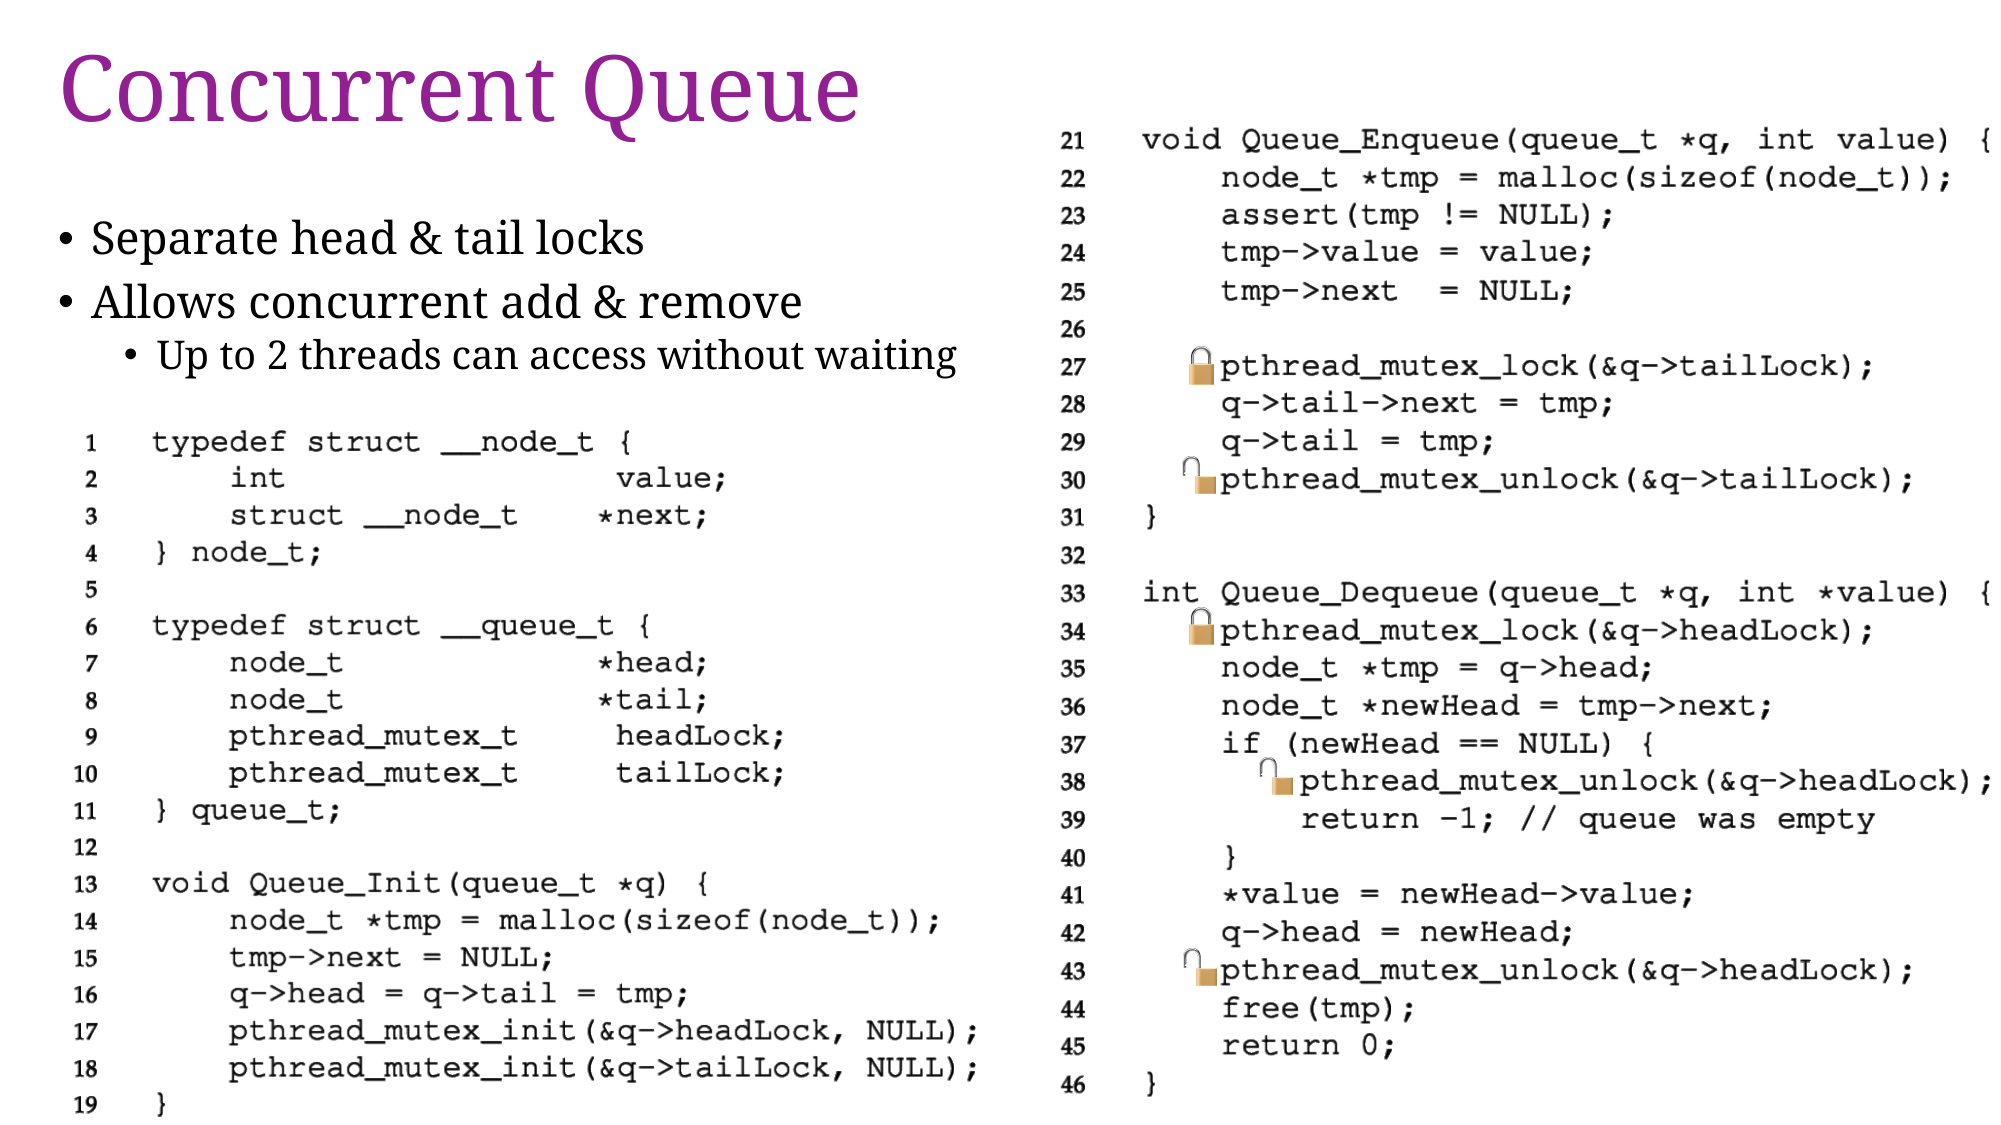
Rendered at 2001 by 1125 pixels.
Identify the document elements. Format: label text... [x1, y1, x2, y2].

picture [1189, 607, 1214, 645]
picture [1182, 455, 1216, 494]
title Concurrent Queue [43, 25, 1953, 158]
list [1045, 118, 2000, 1101]
list Separate head & tail locks Allows concurrent add & remove Up to 2 threads can access without waiting [43, 208, 988, 399]
picture [1259, 757, 1293, 795]
picture [56, 417, 988, 1125]
picture [1189, 346, 1214, 385]
picture [1183, 948, 1217, 986]
